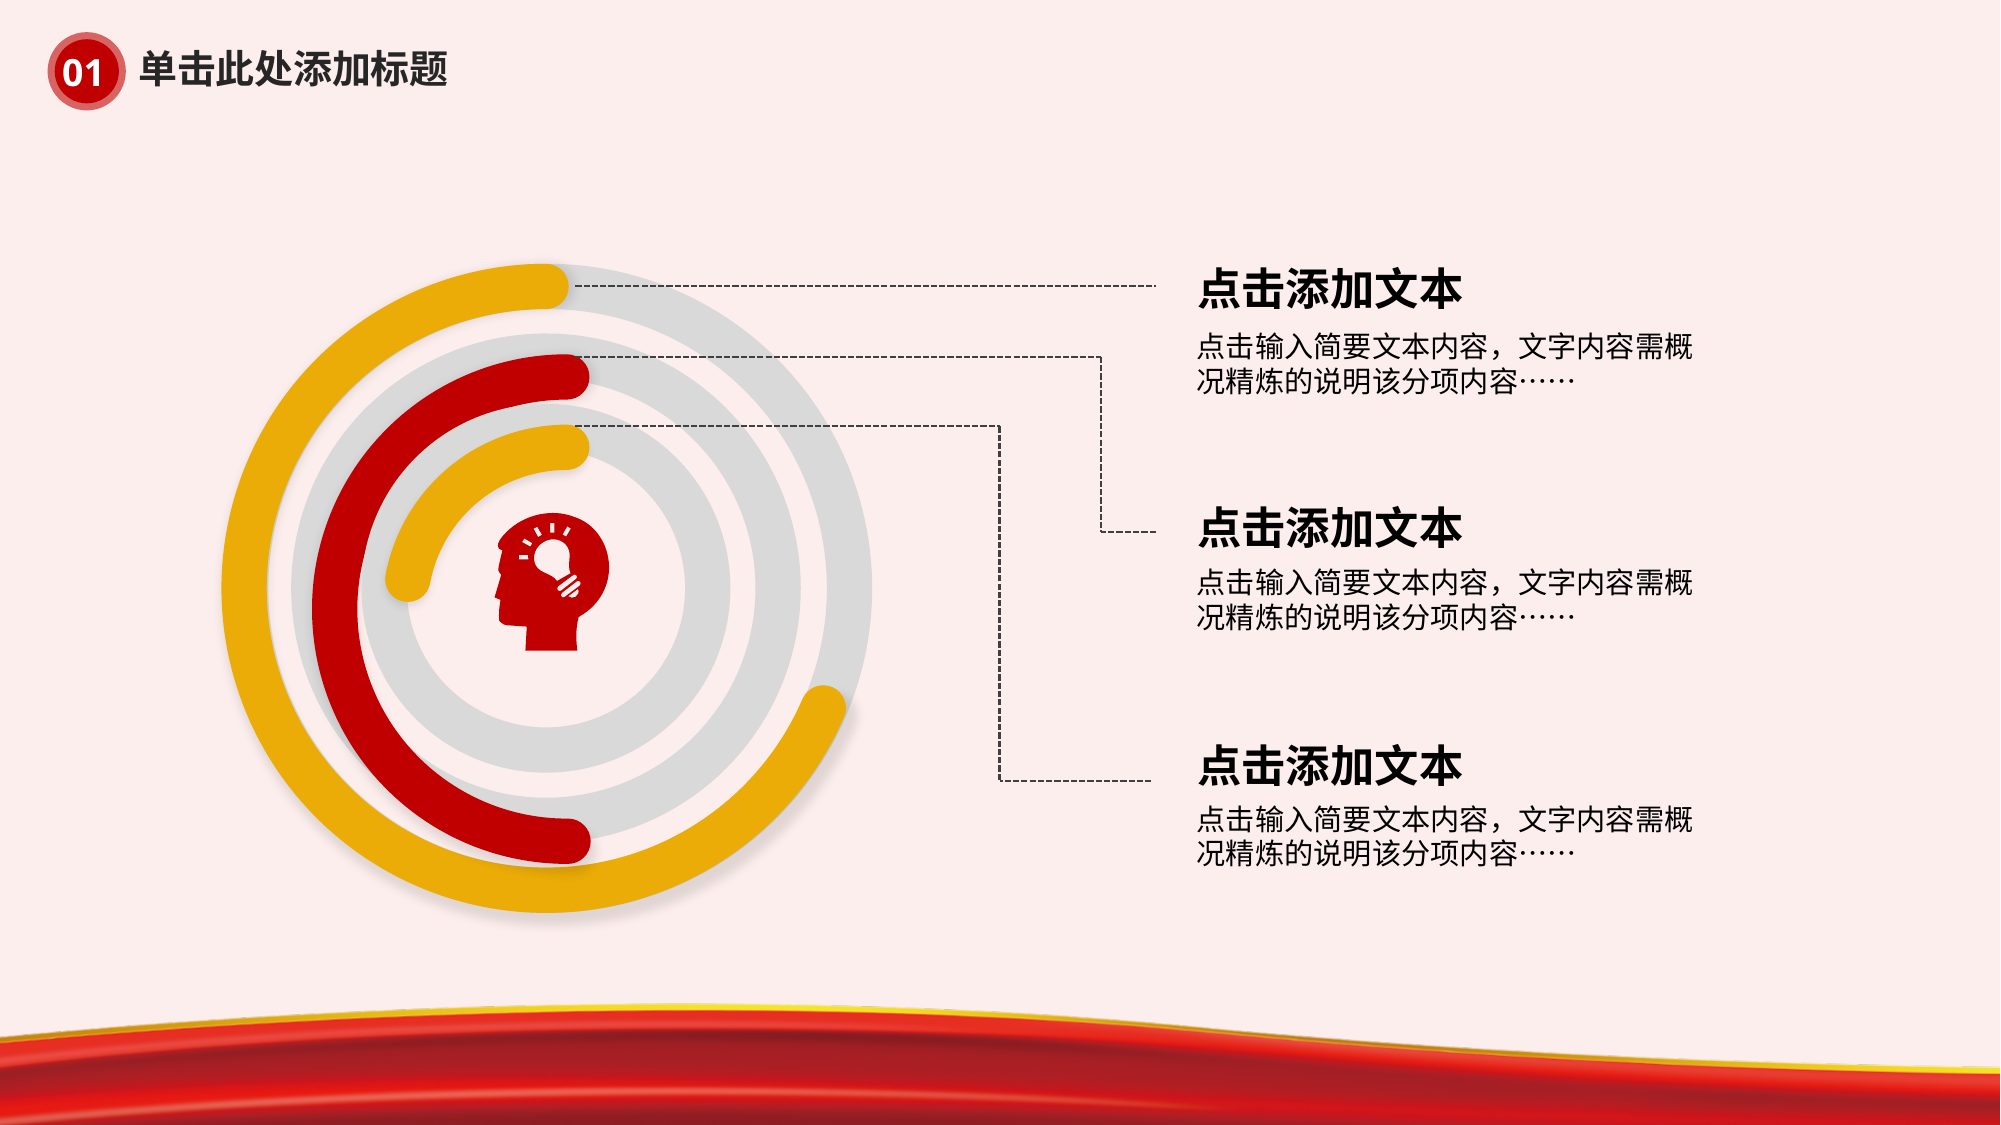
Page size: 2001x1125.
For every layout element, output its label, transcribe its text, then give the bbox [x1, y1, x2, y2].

picture [0, 931, 2000, 1125]
text_box [61, 32, 112, 41]
text_box 01 [47, 41, 149, 101]
text_box 点击添加文本 [1182, 730, 1479, 793]
text_box [586, 357, 803, 426]
text_box [334, 376, 569, 842]
text_box [61, 101, 113, 111]
text_box [715, 427, 851, 707]
text_box [555, 355, 779, 679]
text_box [554, 286, 742, 357]
text_box 单击此处添加标题 [123, 36, 482, 99]
text_box 点击输入简要文本内容，文字内容需概况精炼的说明该分项内容…… [1181, 321, 1722, 406]
text_box 点击输入简要文本内容，文字内容需概况精炼的说明该分项内容…… [1181, 793, 1722, 879]
text_box 点击输入简要文本内容，文字内容需概况精炼的说明该分项内容…… [1181, 557, 1722, 642]
text_box 点击添加文本 [1182, 492, 1479, 557]
text_box [494, 512, 610, 651]
text_box 点击添加文本 [1182, 253, 1479, 321]
text_box [243, 285, 824, 891]
text_box [407, 446, 568, 596]
text_box [383, 425, 709, 751]
